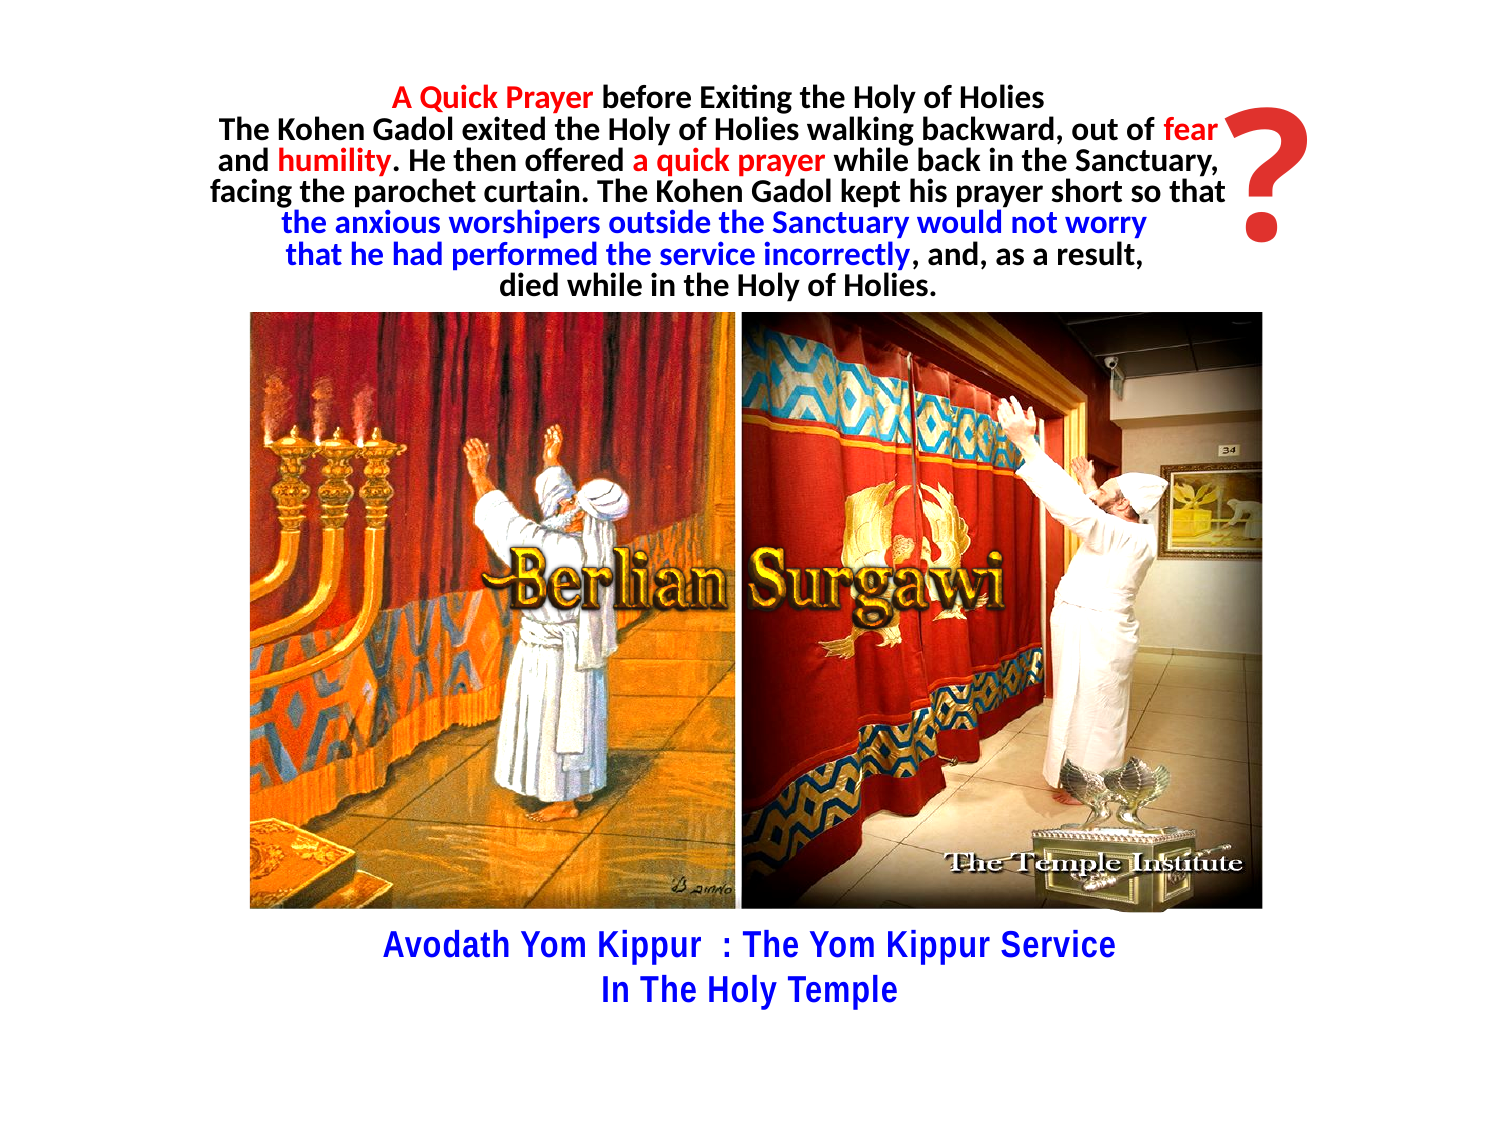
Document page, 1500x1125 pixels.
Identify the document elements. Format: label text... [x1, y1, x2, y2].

text_box Avodath Yom Kippur : The Yom Kippur Service In The Holy Temple [299, 935, 1200, 1018]
title A Quick Prayer before Exiting the Holy of Holies The Kohen Gadol exited the Holy of Holies walking backward, out of fear and humility. He then offered a quick prayer while back in the Sanctuary, facing the parochet curtain. The Kohen Gadol kept his prayer short so that the anxious worshipers outside the Sanctuary would not worry that he had performed the service incorrectly, and, as a result, died while in the Holy of Holies. [174, 99, 1263, 288]
picture [249, 312, 1263, 926]
text_box ? [1209, 49, 1328, 285]
